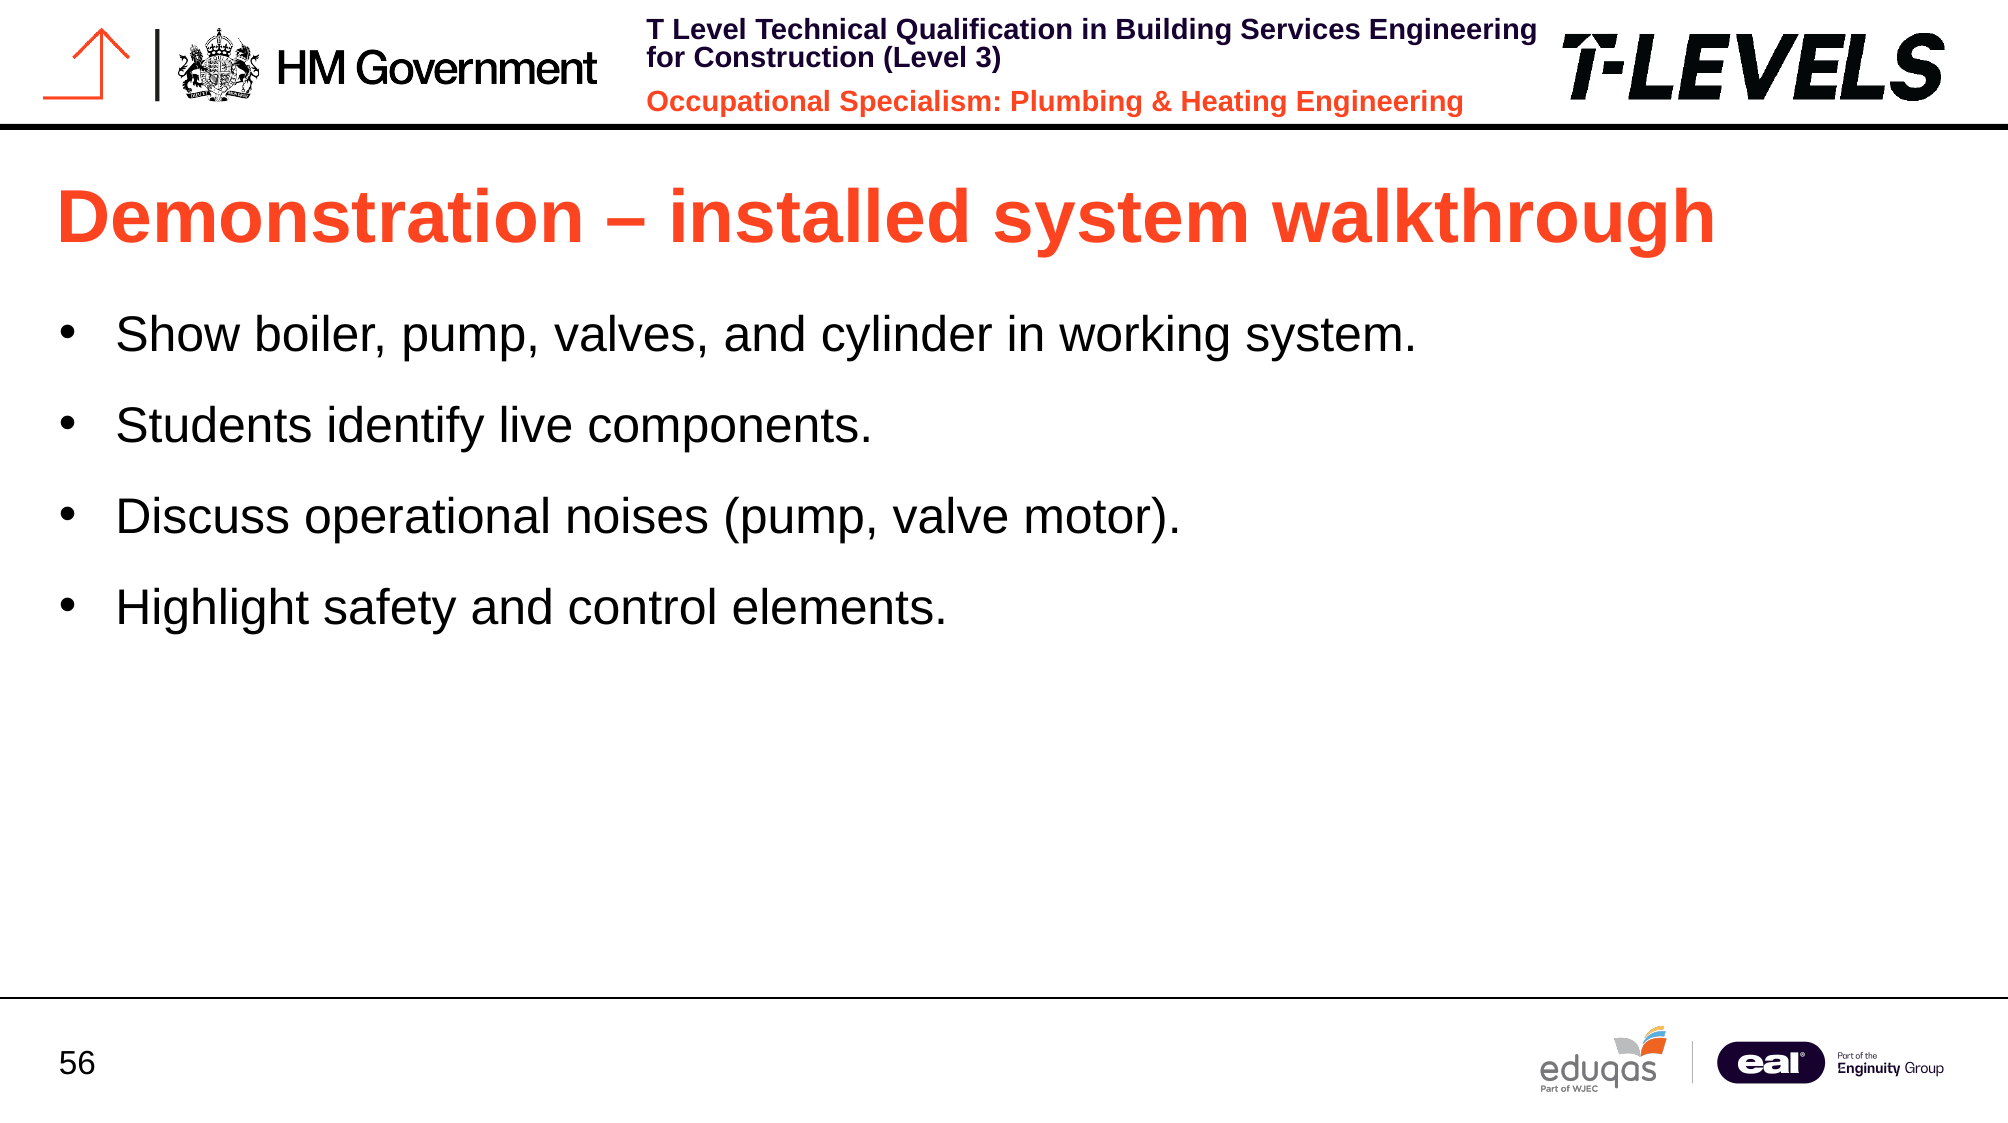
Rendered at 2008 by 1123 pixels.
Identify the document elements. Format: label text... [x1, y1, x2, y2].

picture [1535, 1021, 1949, 1097]
list Show boiler, pump, valves, and cylinder in working system. Students identify live components. Discuss operational noises (pump, valve motor). Highlight safety and control elements. [59, 295, 1949, 975]
picture [155, 28, 597, 102]
picture [1543, 25, 1964, 108]
title Demonstration – installed system walkthrough [41, 111, 1949, 314]
picture [38, 27, 136, 100]
